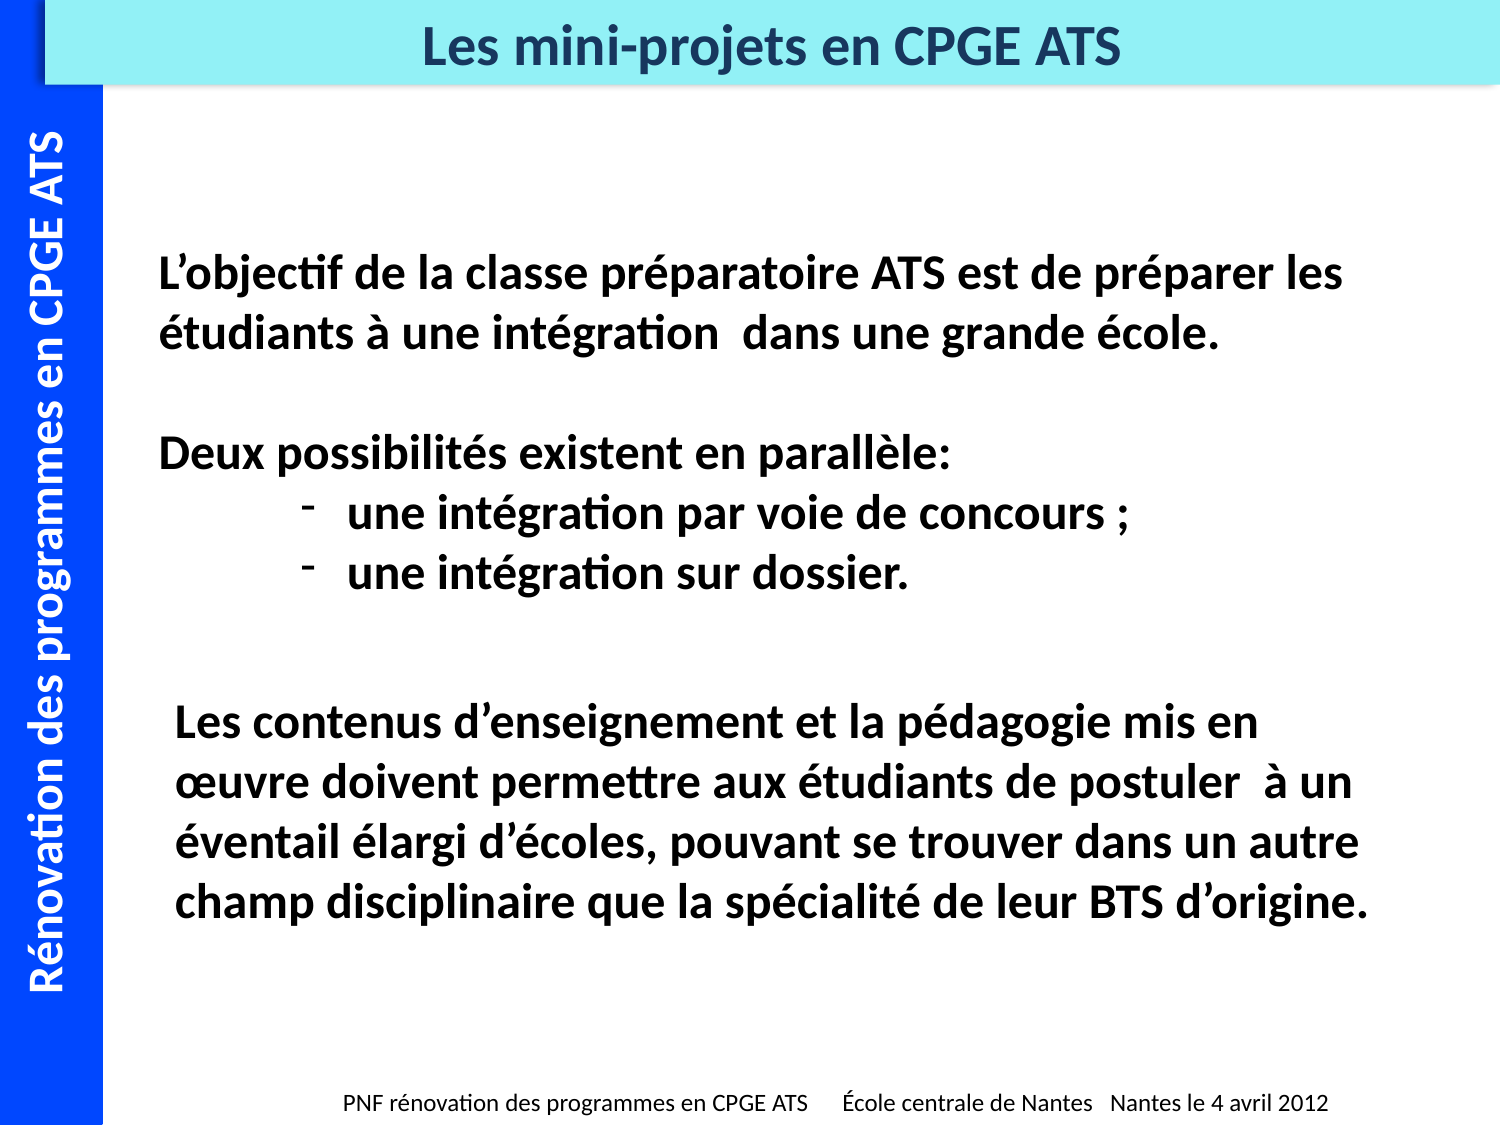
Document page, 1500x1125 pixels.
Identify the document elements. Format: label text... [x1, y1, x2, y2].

text_box L’objectif de la classe préparatoire ATS est de préparer les étudiants à une intégration dans une grande école. Deux possibilités existent en parallèle: une intégration par voie de concours ; une intégration sur dossier. [143, 231, 1440, 607]
text_box Les contenus d’enseignement et la pédagogie mis en œuvre doivent permettre aux étudiants de postuler à un éventail élargi d’écoles, pouvant se trouver dans un autre champ disciplinaire que la spécialité de leur BTS d’origine. [160, 681, 1402, 936]
